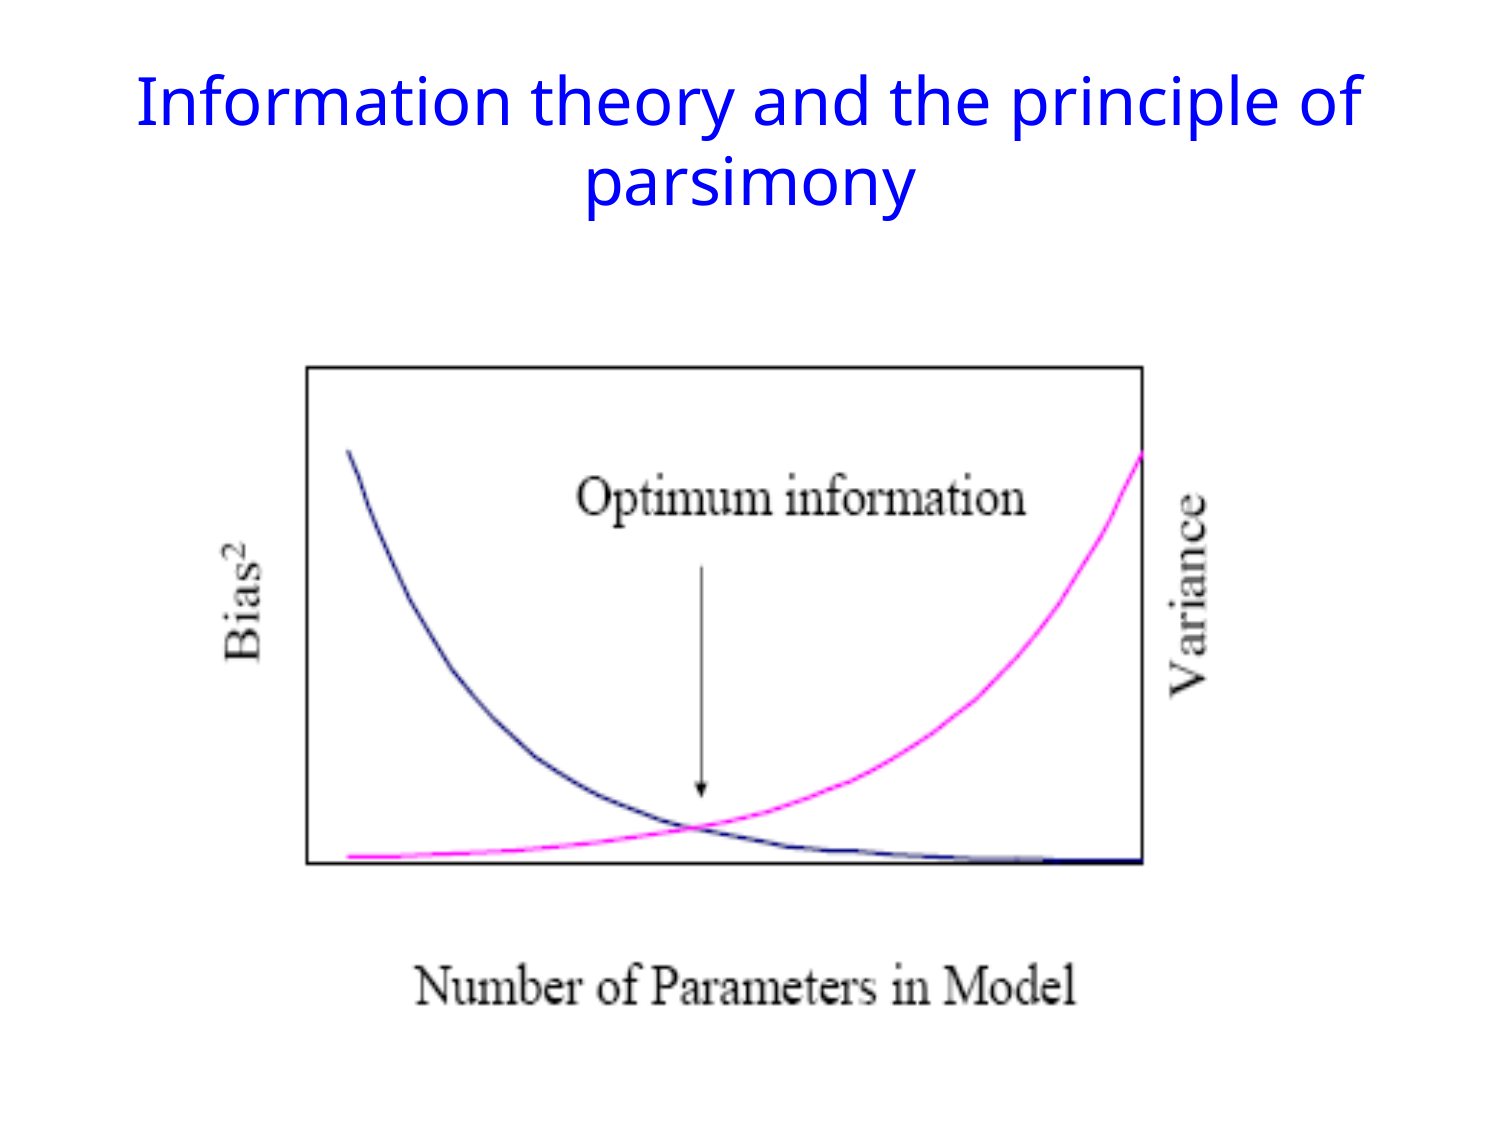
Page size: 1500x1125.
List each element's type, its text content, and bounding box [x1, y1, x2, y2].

title Information theory and the principle of parsimony [75, 45, 1425, 233]
picture [174, 299, 1301, 1078]
